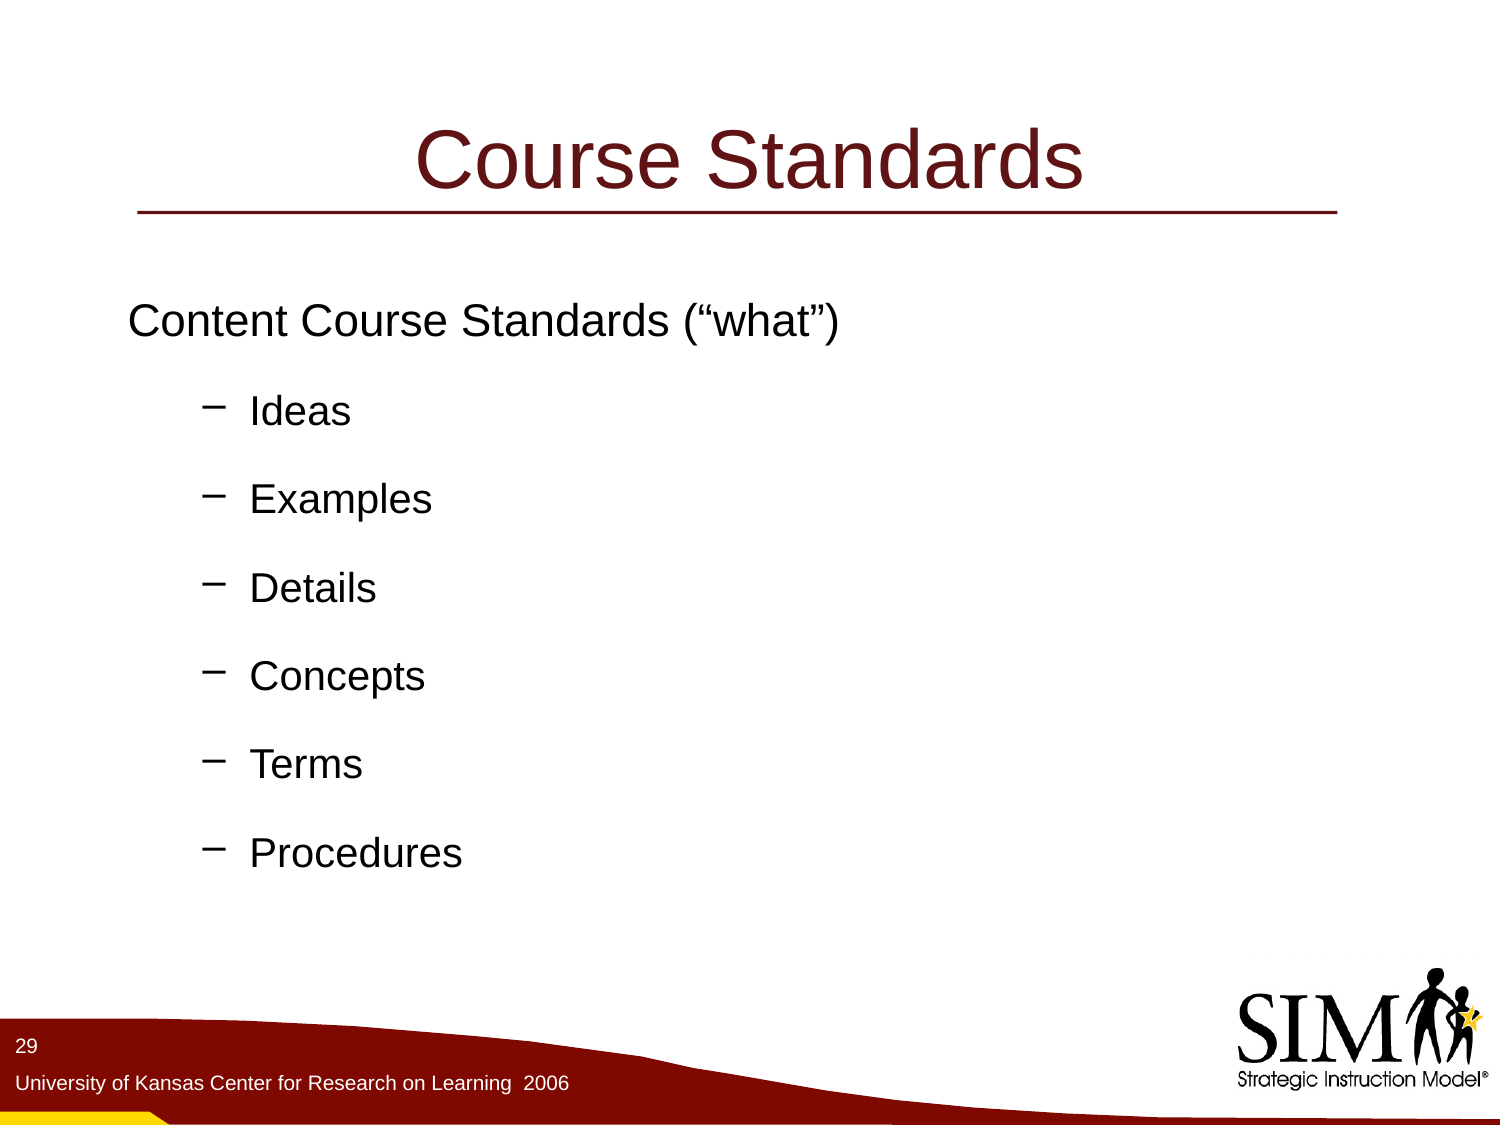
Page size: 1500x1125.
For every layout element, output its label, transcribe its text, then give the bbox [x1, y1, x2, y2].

slide_number 29 [0, 1024, 313, 1062]
picture [1231, 954, 1497, 1106]
title Course Standards [112, 74, 1388, 213]
list Content Course Standards (“what”) Ideas Examples Details Concepts Terms Procedures [112, 249, 1388, 901]
footer University of Kansas Center for Research on Learning 2006 [0, 1062, 626, 1101]
